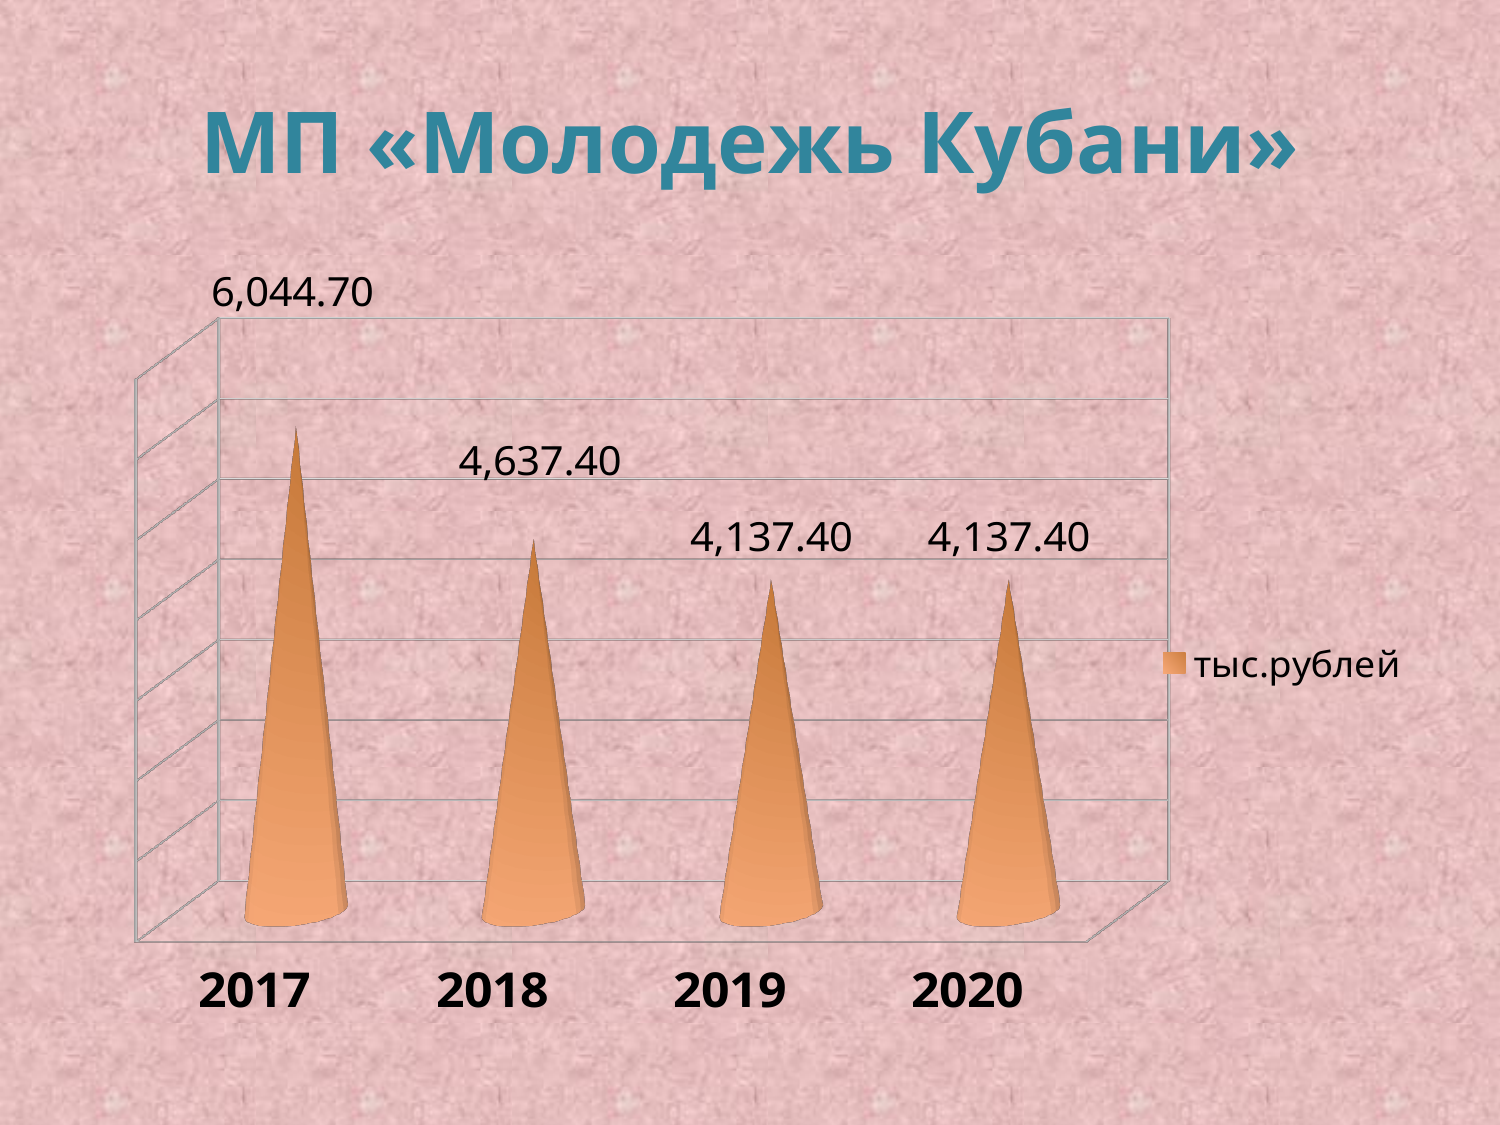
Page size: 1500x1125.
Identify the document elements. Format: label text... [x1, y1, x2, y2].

picture [0, 0, 1500, 1125]
chart [74, 262, 1426, 1036]
title МП «Молодежь Кубани» [75, 45, 1425, 233]
